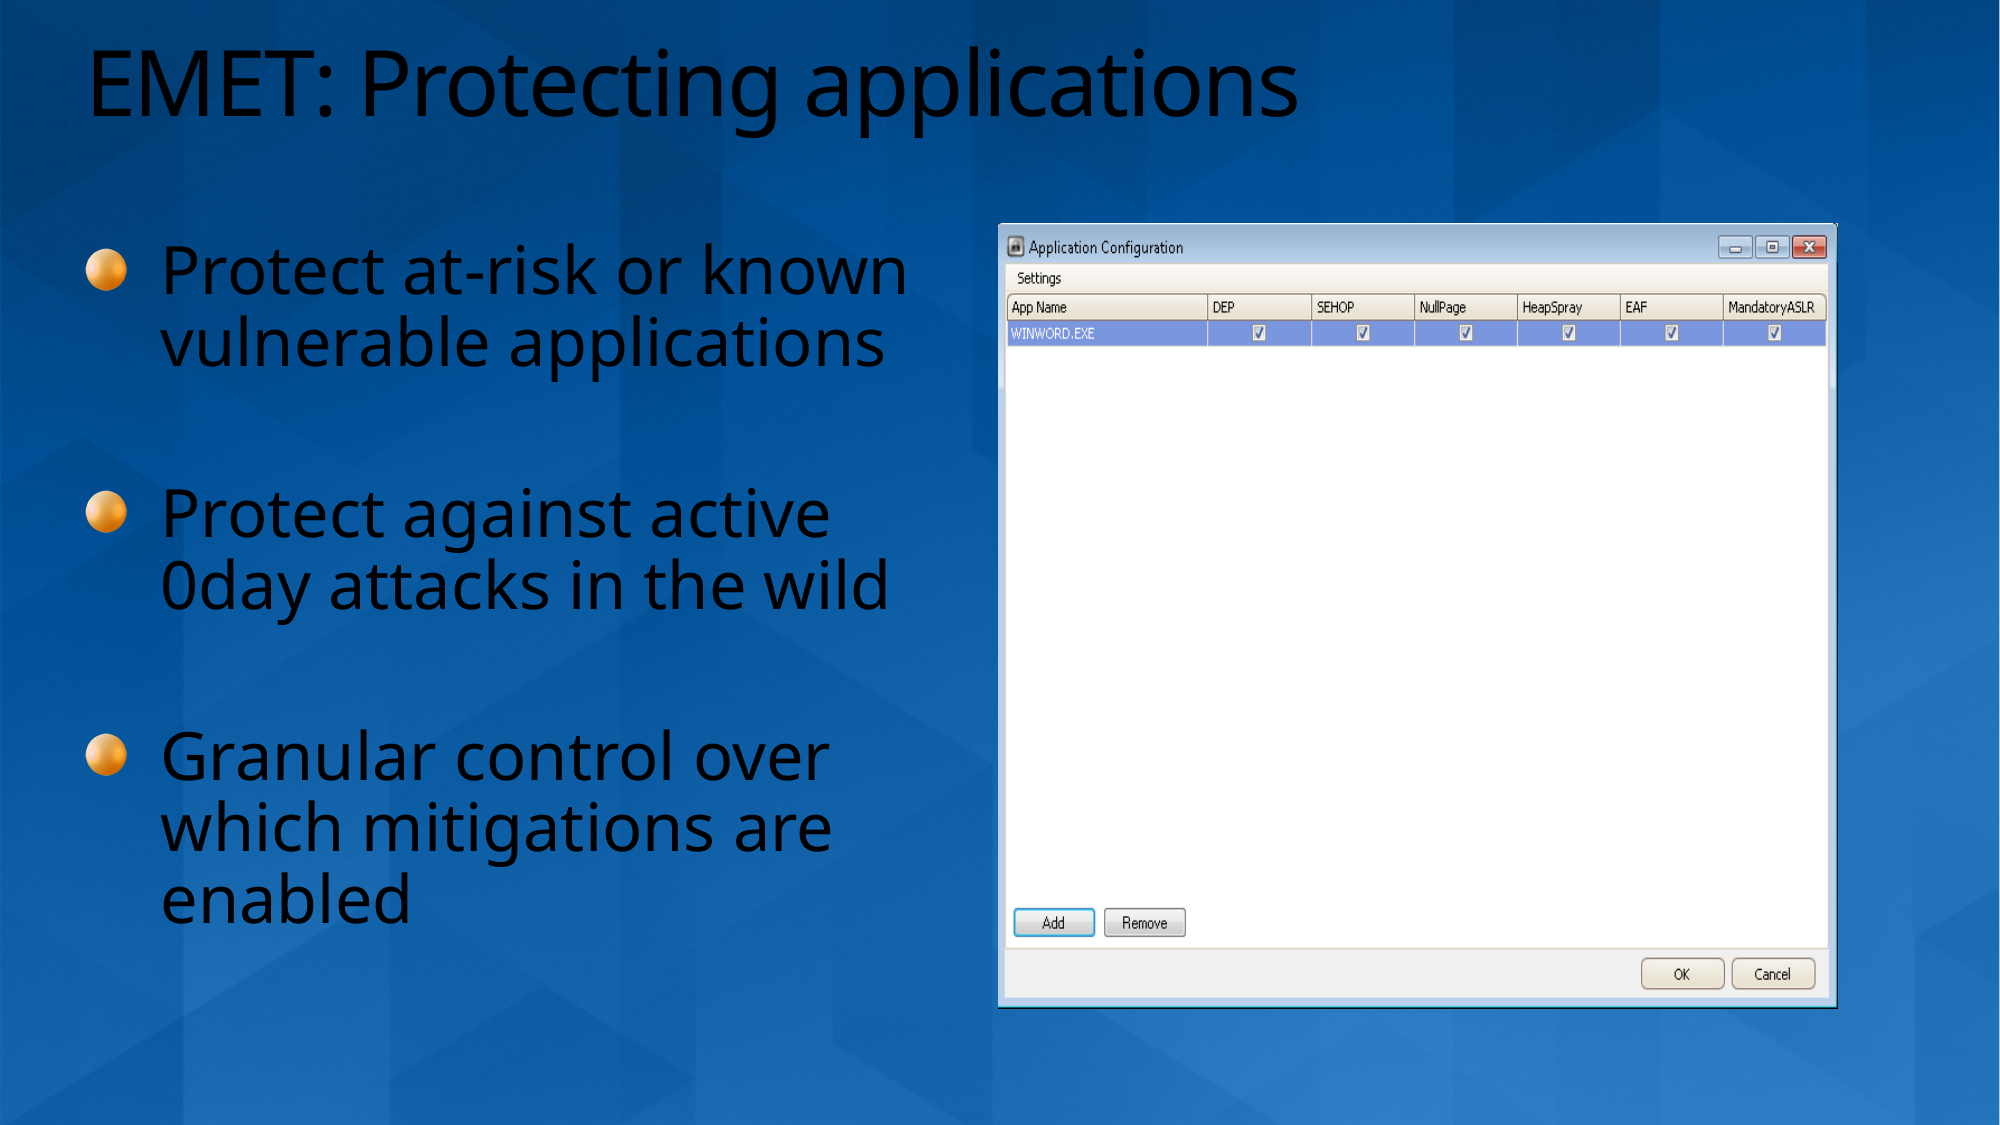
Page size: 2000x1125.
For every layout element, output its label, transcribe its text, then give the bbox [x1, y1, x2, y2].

picture [0, 0, 2000, 1125]
title EMET: Protecting applications [85, 37, 1914, 138]
list Protect at-risk or known vulnerable applications Protect against active 0day attacks in the wild Granular control over which mitigations are enabled [85, 237, 979, 884]
